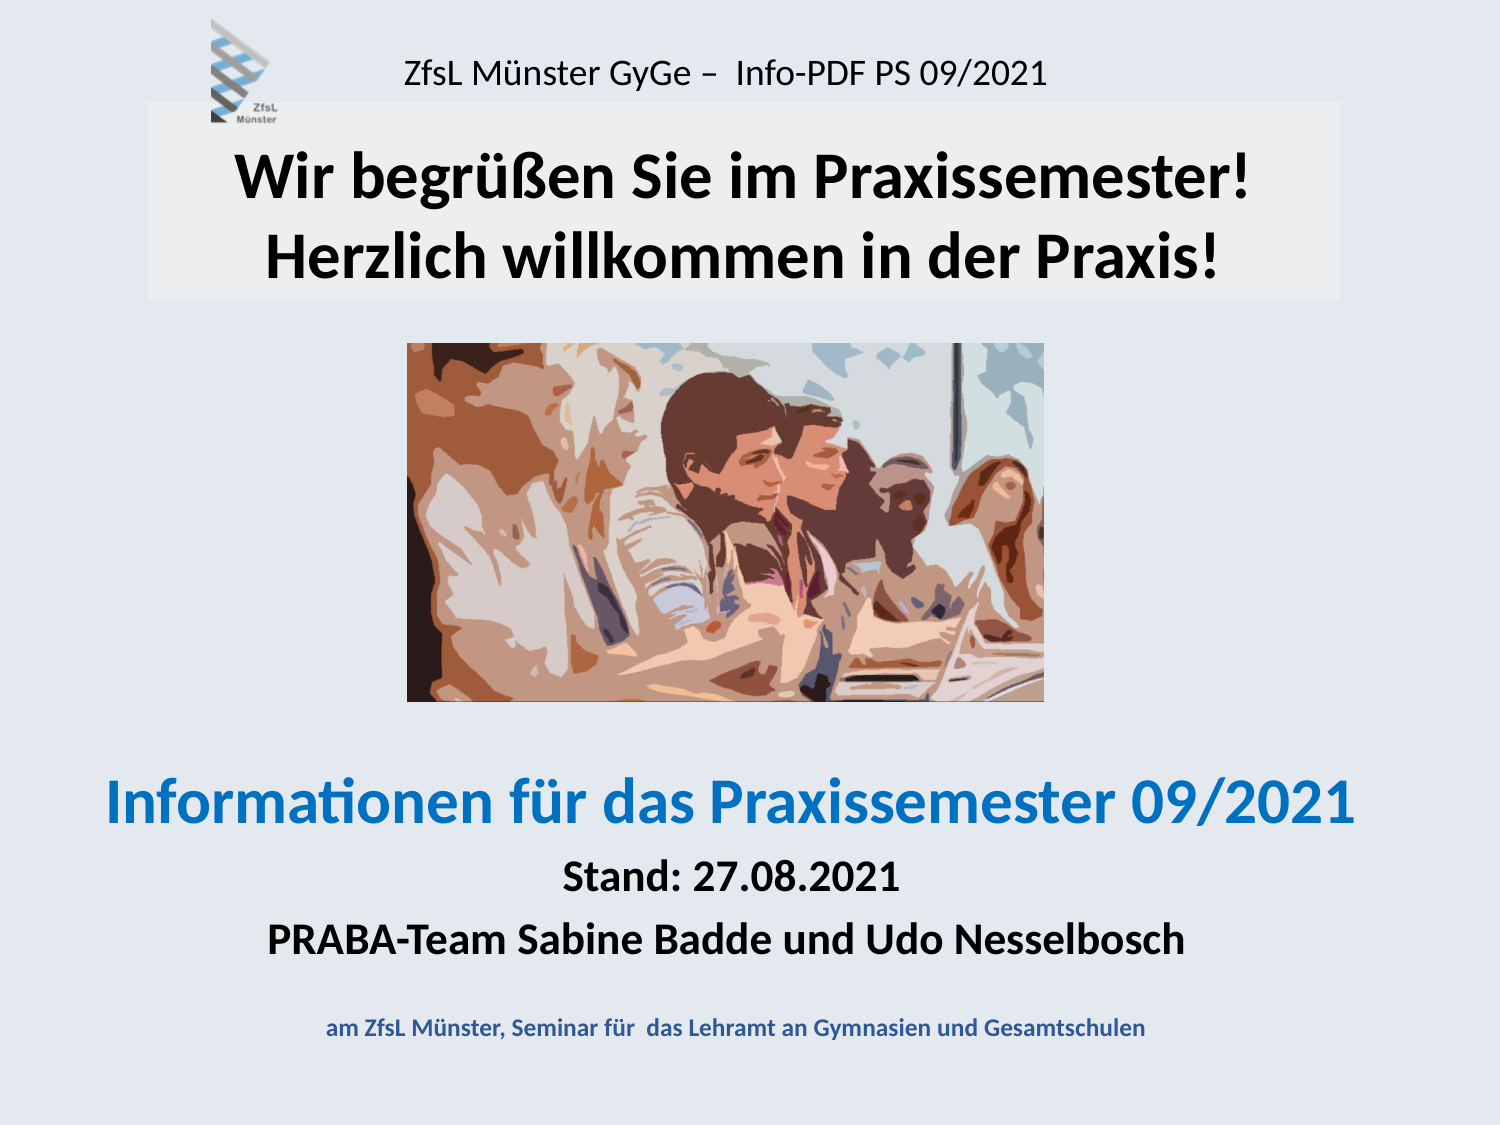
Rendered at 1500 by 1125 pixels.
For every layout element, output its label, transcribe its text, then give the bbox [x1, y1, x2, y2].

subtitle Informationen für das Praxissemester 09/2021 Stand: 27.08.2021 PRABA-Team Sabine Badde und Udo Nesselbosch am ZfsL Münster, Seminar für das Lehramt an Gymnasien und Gesamtschulen [88, 751, 1375, 1059]
text_box Wir begrüßen Sie im Praxissemester! Herzlich willkommen in der Praxis! [147, 101, 1341, 299]
text_box ZfsL Münster GyGe – Info-PDF PS 09/2021 [182, 0, 1270, 101]
picture [211, 18, 314, 126]
picture [407, 342, 1045, 702]
